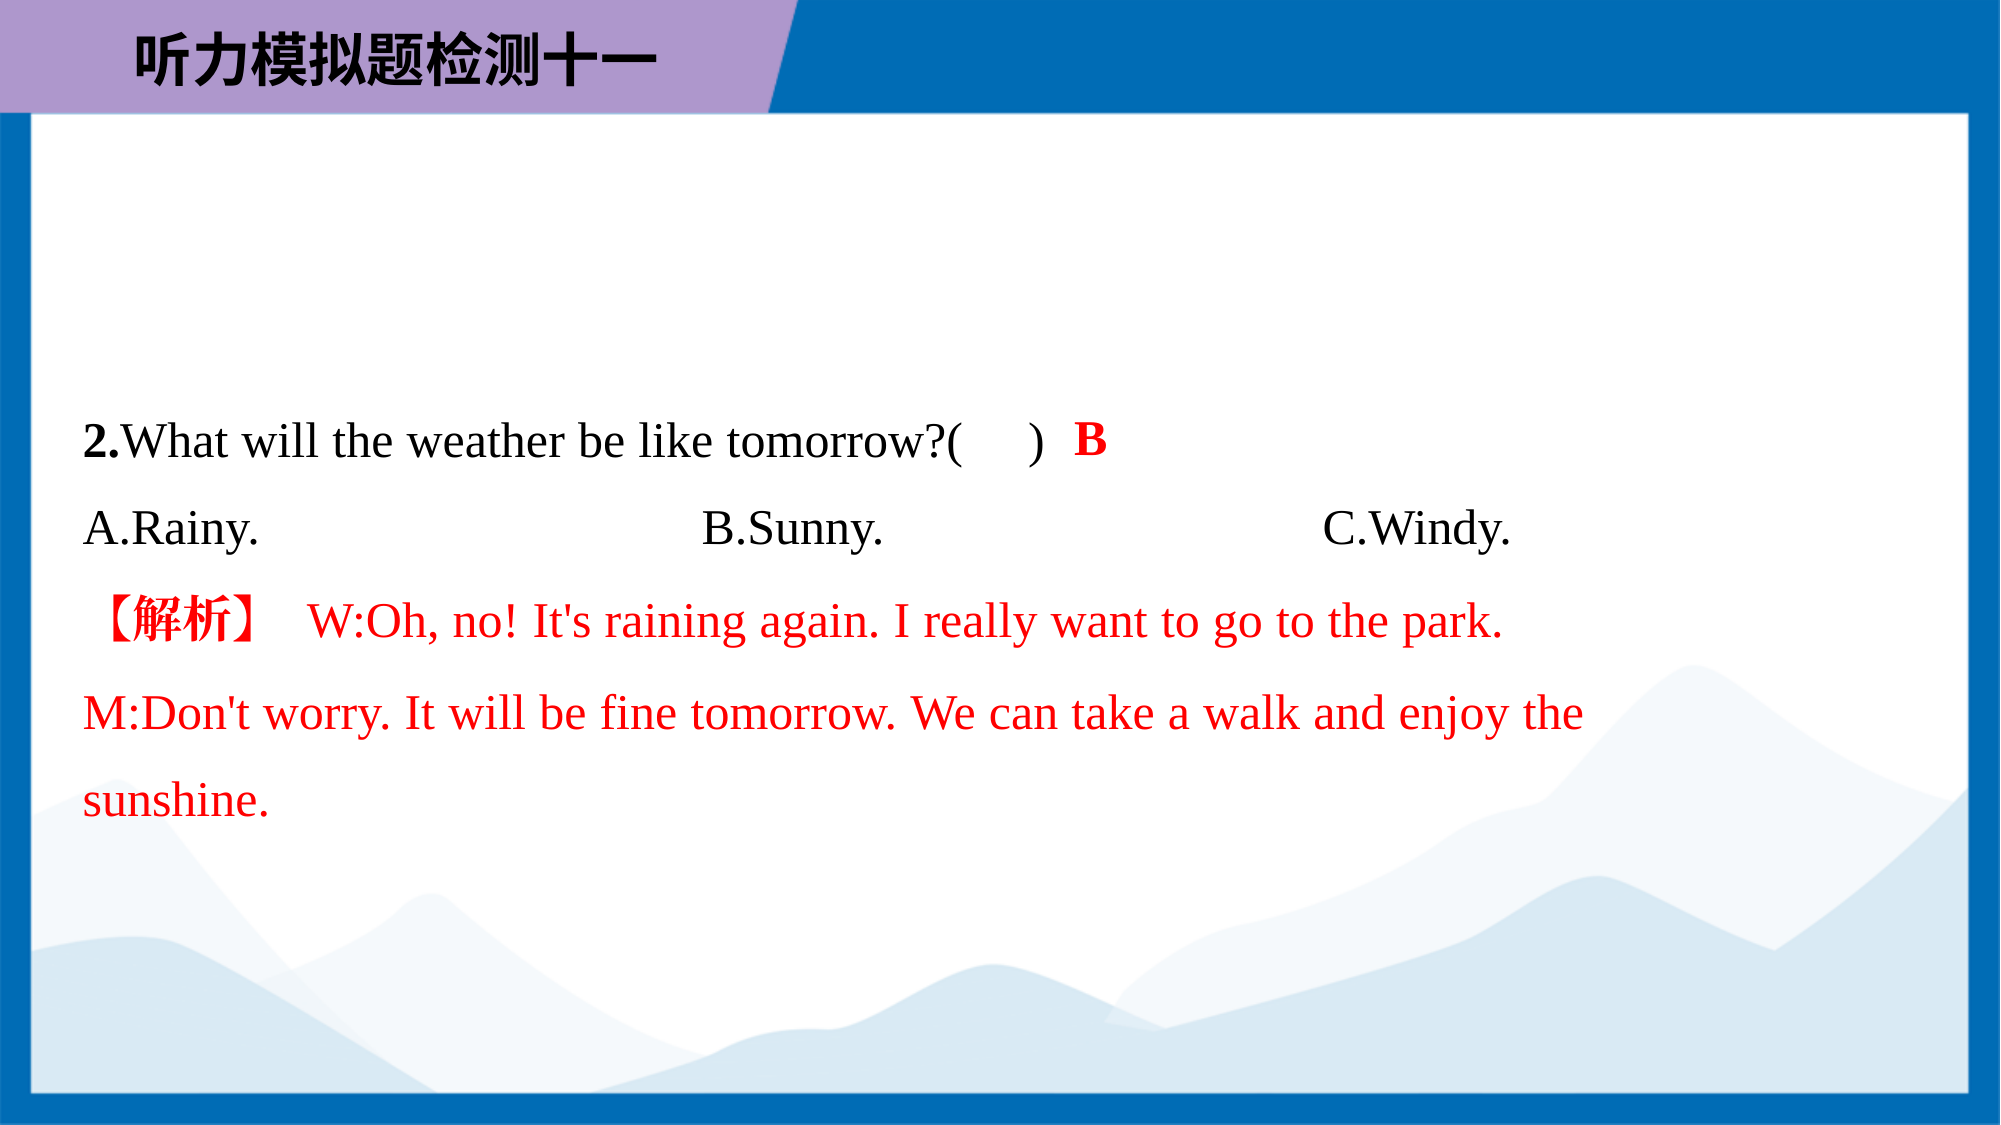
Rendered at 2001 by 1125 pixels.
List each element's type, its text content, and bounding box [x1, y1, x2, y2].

text_box A.Rainy. B.Sunny. C.Windy. [82, 467, 1917, 545]
text_box 2.What will the weather be like tomorrow?( ) [82, 379, 1917, 458]
text_box 【解析】 W:Oh, no! It's raining again. I really want to go to the park. M:Don't worry. It will be fine tomorrow. We can take a walk and enjoy the sunshine. [82, 555, 1917, 818]
text_box B [1056, 377, 1126, 457]
picture [0, 0, 2000, 1125]
